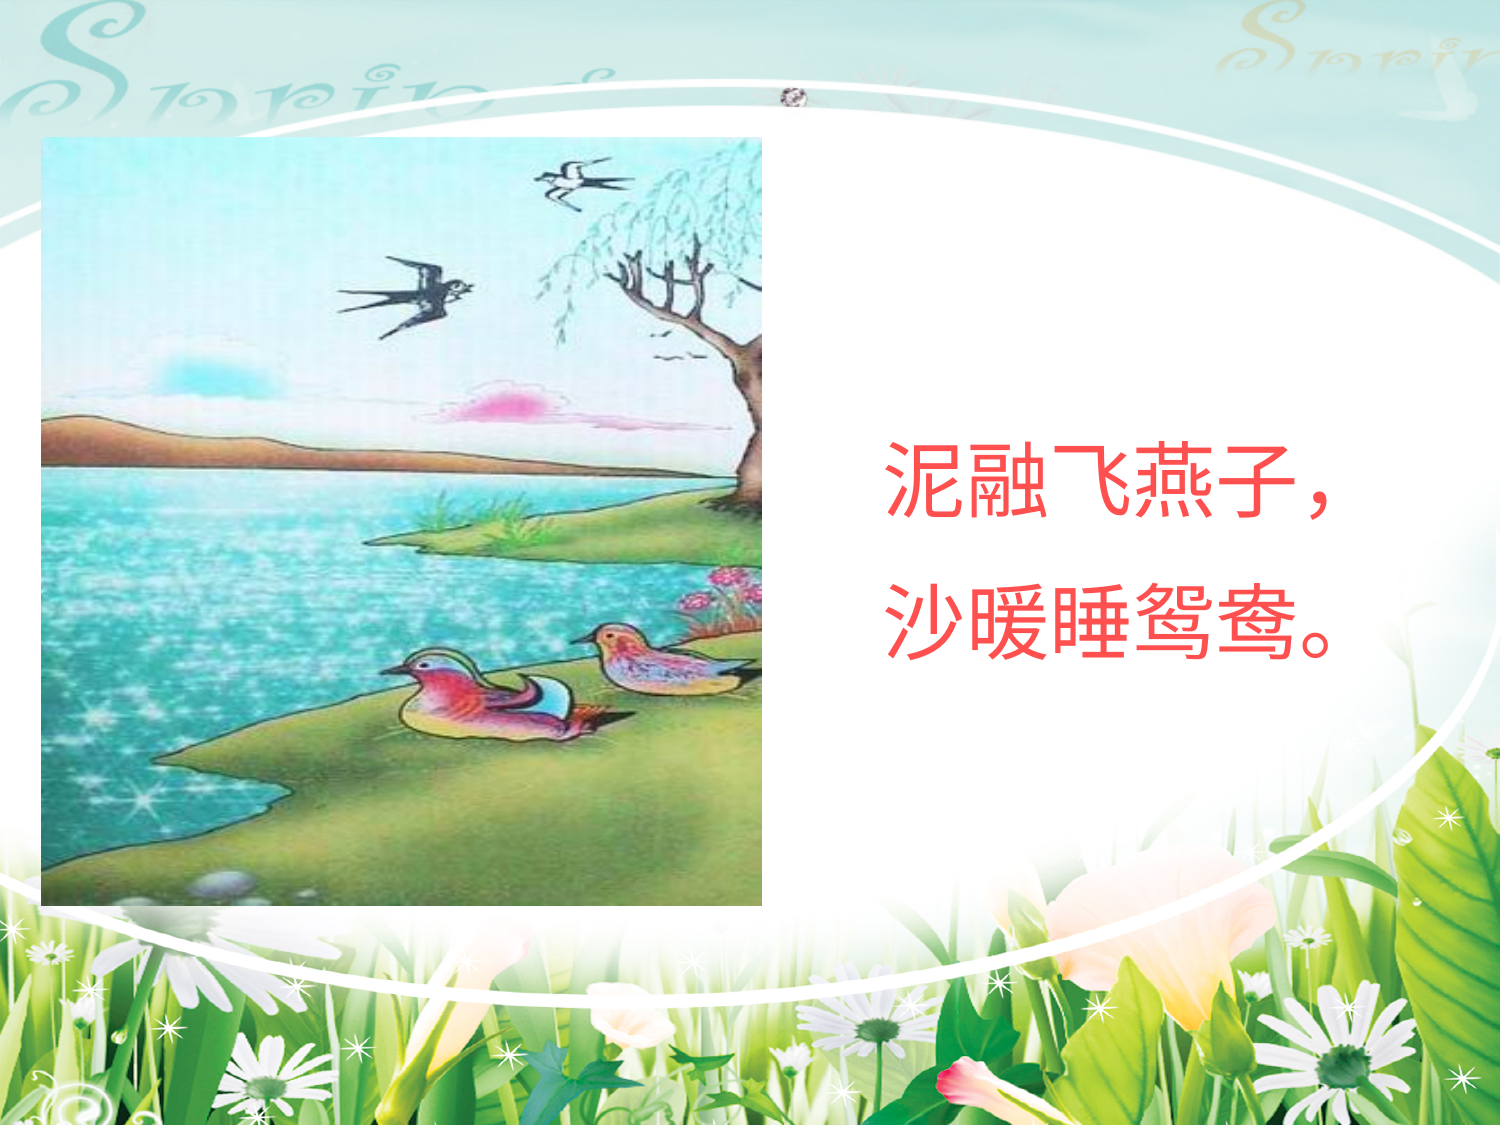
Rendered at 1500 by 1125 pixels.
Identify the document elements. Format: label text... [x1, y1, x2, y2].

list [41, 137, 762, 906]
text_box 泥融飞燕子， 沙暖睡鸳鸯。 [868, 420, 1436, 678]
picture [0, 0, 1500, 1125]
